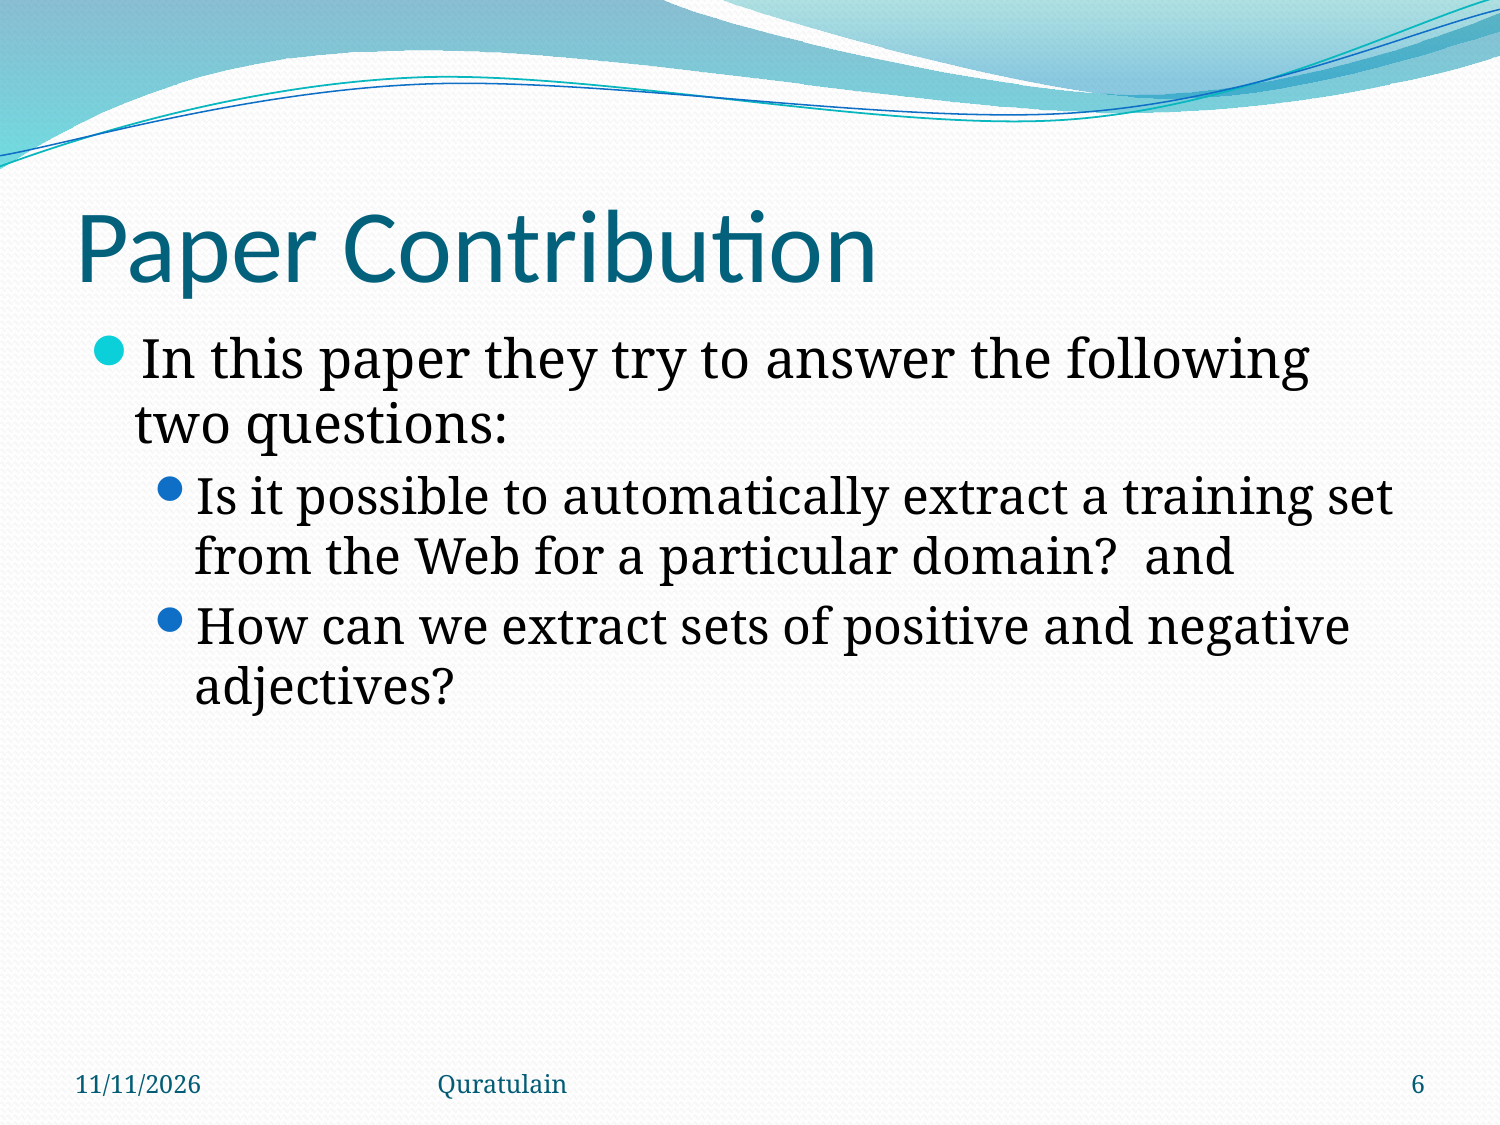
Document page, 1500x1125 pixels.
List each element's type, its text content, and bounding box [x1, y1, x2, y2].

list In this paper they try to answer the following two questions: Is it possible to automatically extract a training set from the Web for a particular domain? and How can we extract sets of positive and negative adjectives? [75, 317, 1425, 1038]
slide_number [75, 1042, 425, 1103]
footer Quratulain [437, 1042, 988, 1103]
slide_number 6 [1299, 1042, 1425, 1103]
title Paper Contribution [75, 115, 1425, 303]
